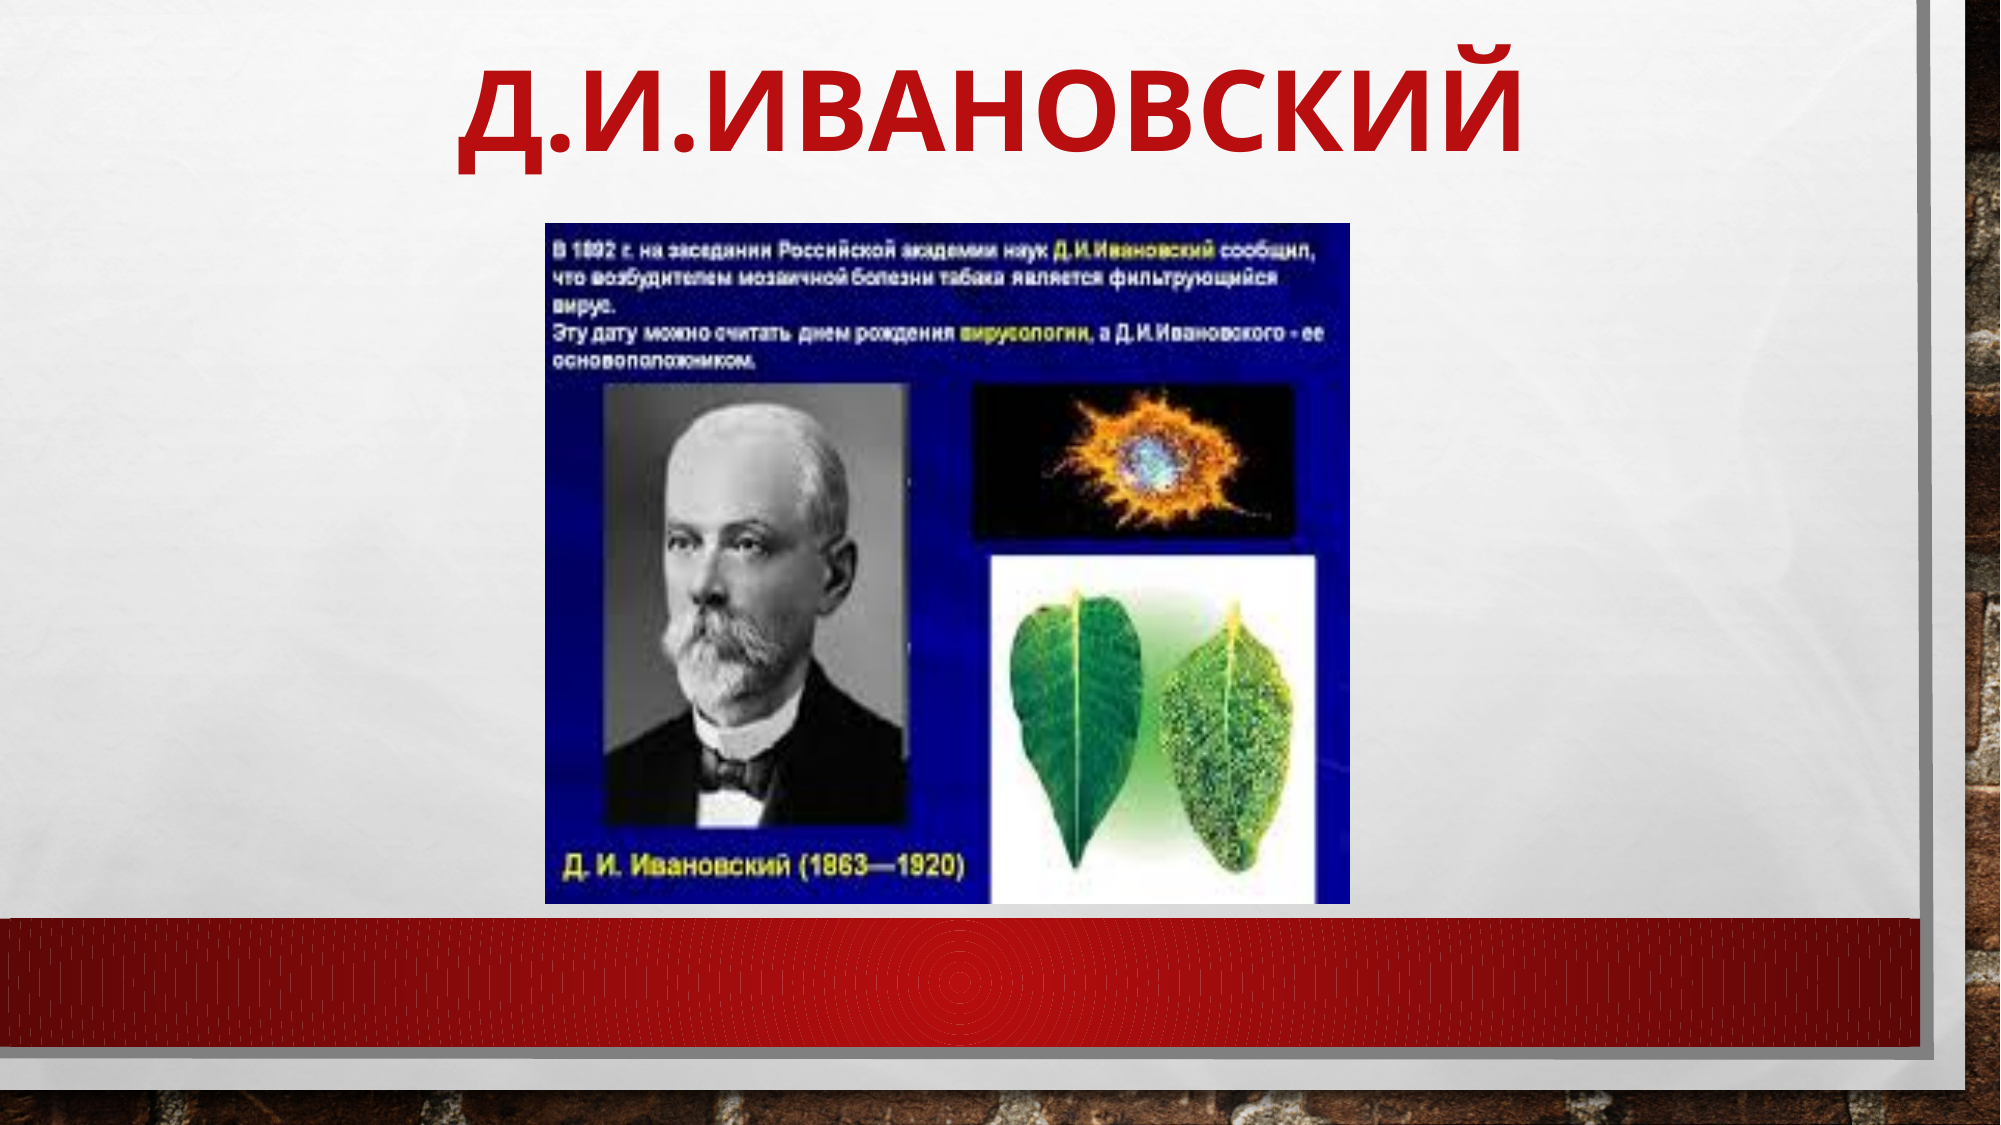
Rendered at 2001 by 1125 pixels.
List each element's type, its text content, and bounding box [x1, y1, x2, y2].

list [545, 223, 1351, 904]
title Д.И.Ивановский [131, 55, 1857, 174]
picture [0, 0, 2000, 1125]
